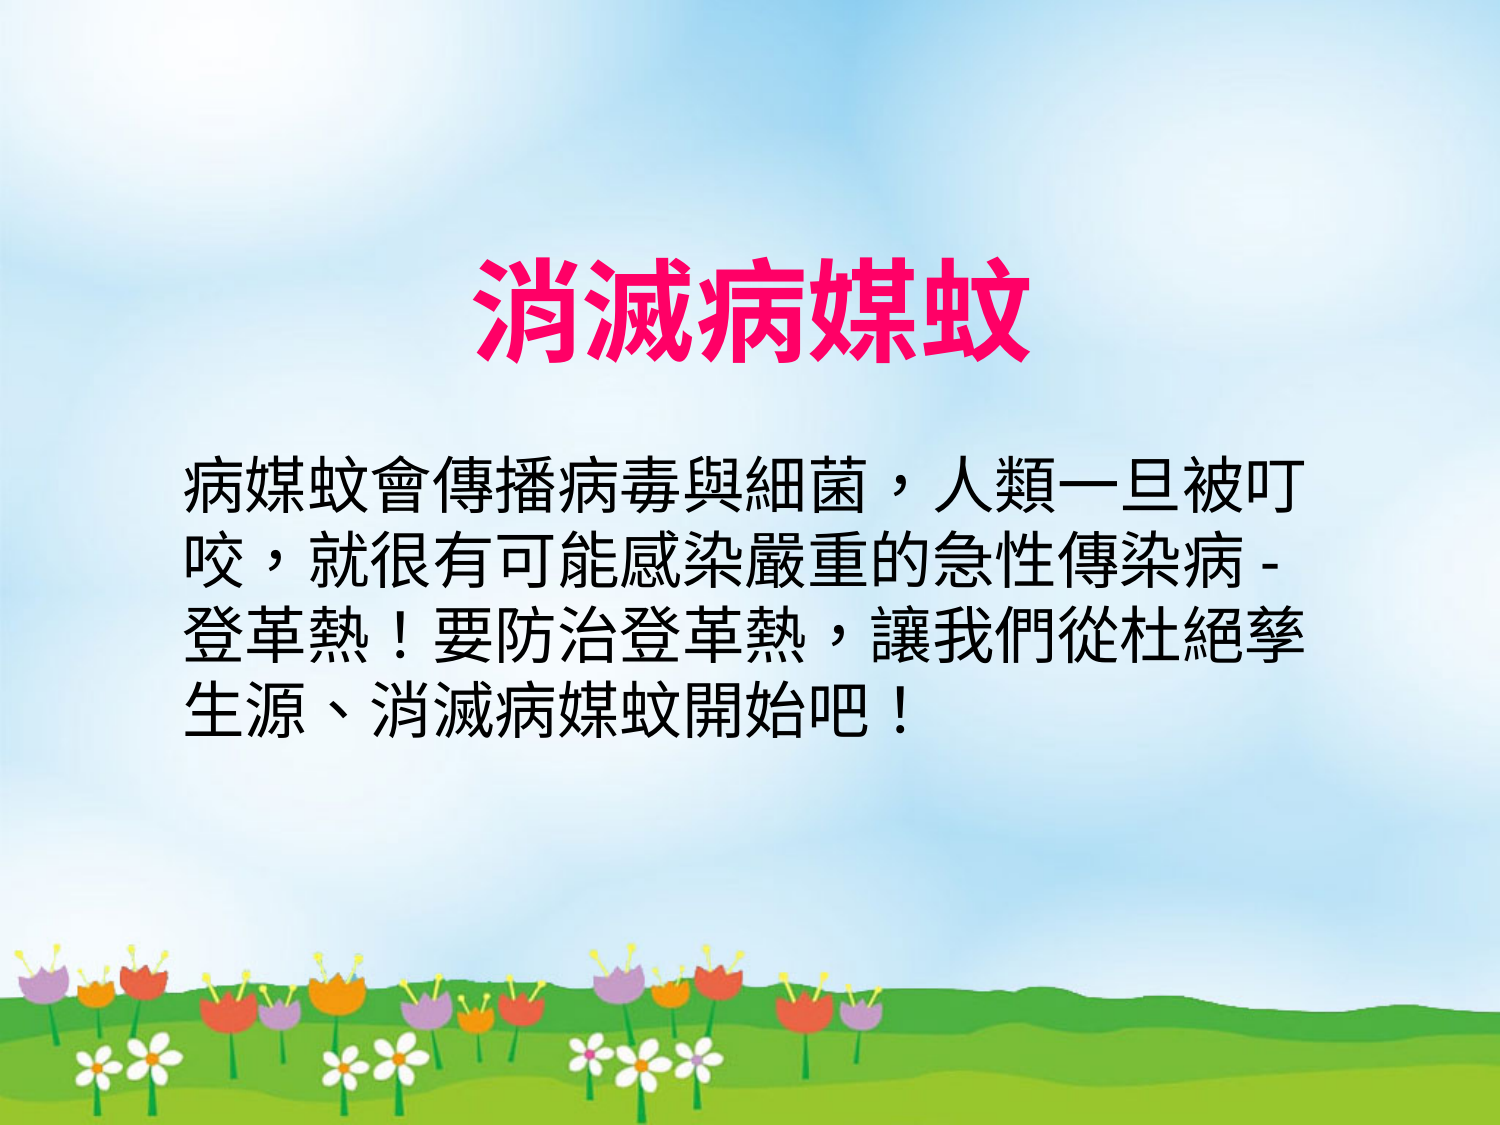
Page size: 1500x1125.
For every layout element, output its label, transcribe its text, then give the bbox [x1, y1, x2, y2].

text_box 病媒蚊會傳播病毒與細菌，人類一旦被叮咬，就很有可能感染嚴重的急性傳染病-登革熱！要防治登革熱，讓我們從杜絕孳生源、消滅病媒蚊開始吧！ [167, 438, 1336, 754]
text_box 消滅病媒蚊 [248, 233, 1255, 383]
picture [0, 0, 1500, 1125]
